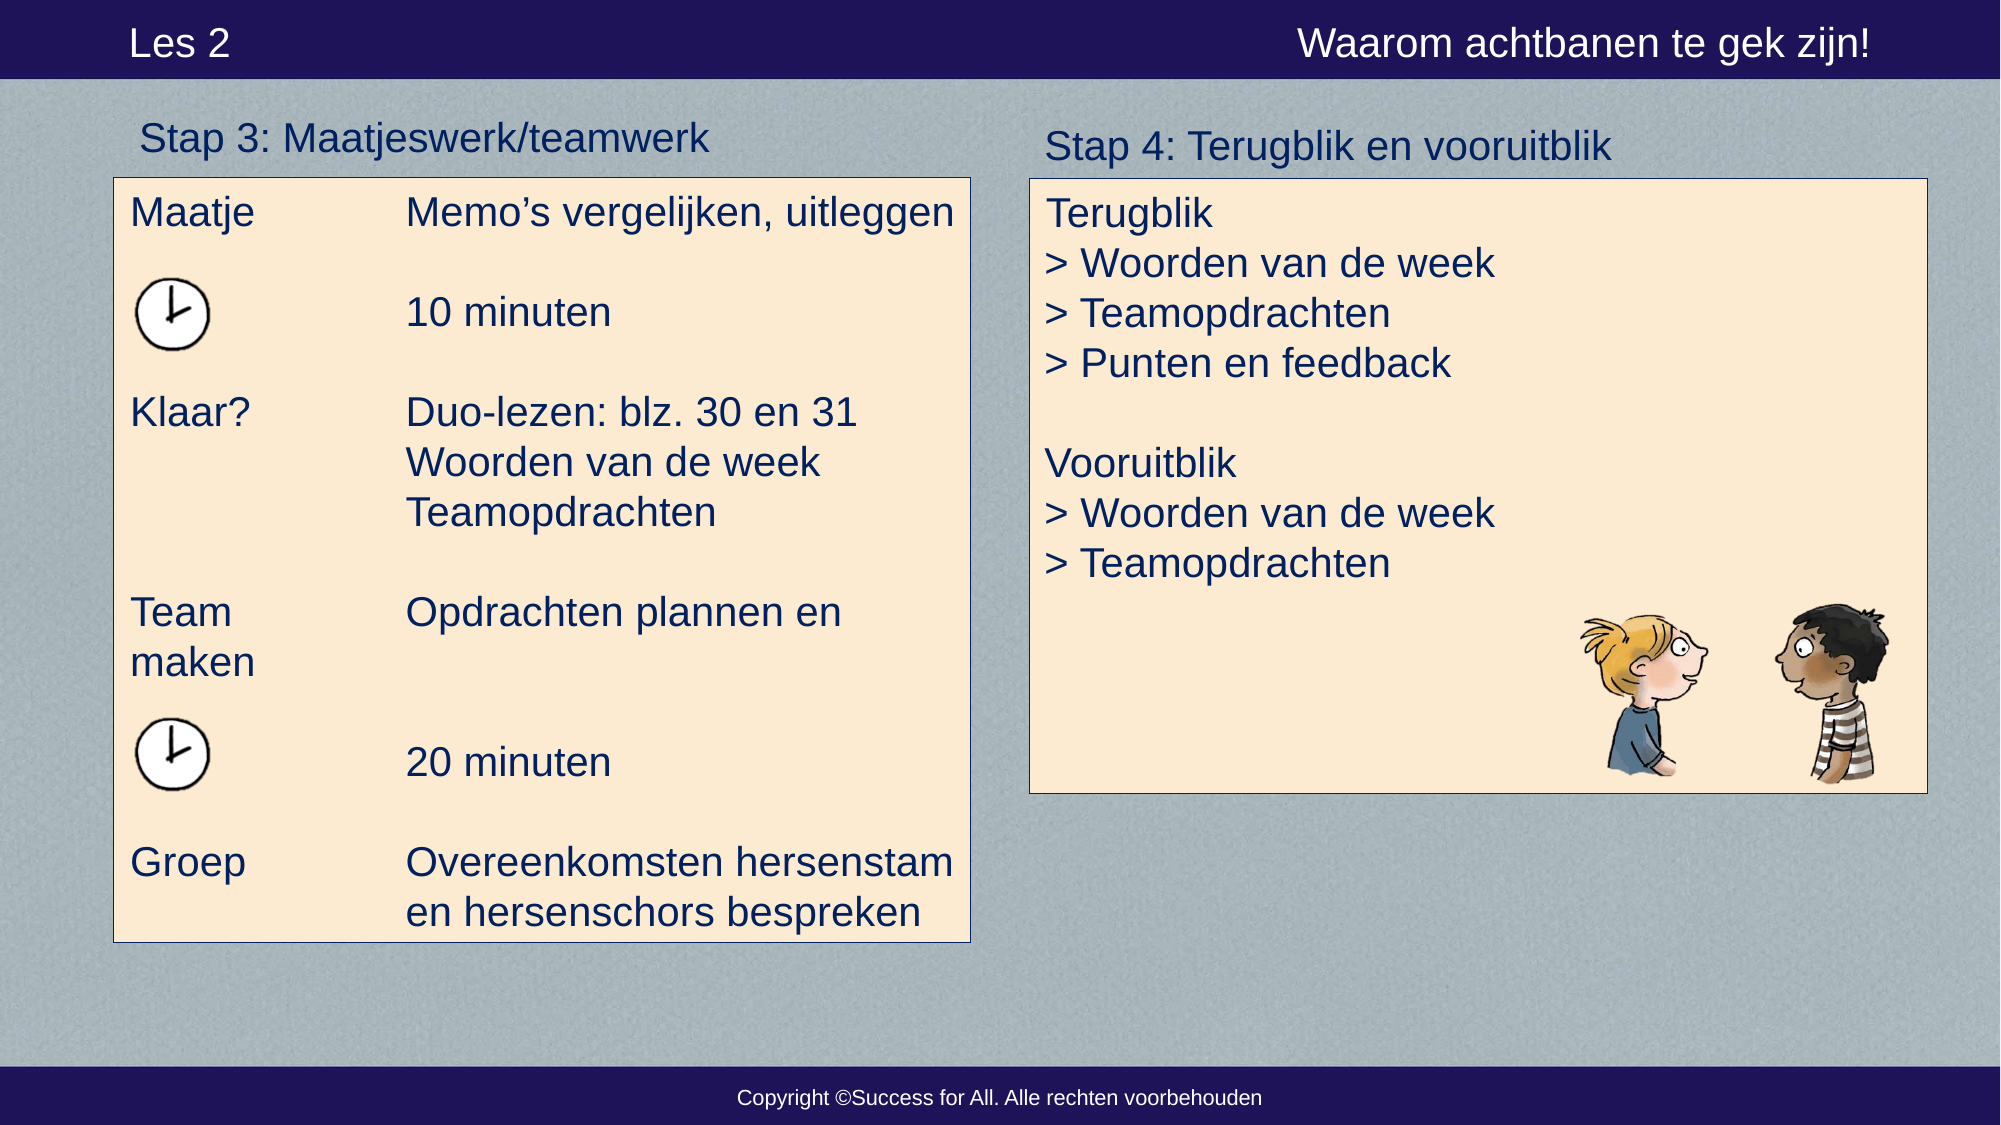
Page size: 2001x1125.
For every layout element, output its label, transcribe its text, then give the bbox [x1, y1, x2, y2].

text_box Stap 3: Maatjeswerk/teamwerk [124, 103, 917, 169]
text_box Waarom achtbanen te gek zijn! [999, 8, 1886, 73]
text_box Terugblik > Woorden van de week > Teamopdrachten > Punten en feedback Vooruitblik > Woorden van de week > Teamopdrachten [1029, 178, 1928, 794]
text_box Maatje Memo’s vergelijken, uitleggen 10 minuten Klaar? Duo-lezen: blz. 30 en 31 Woorden van de week Teamopdrachten Team Opdrachten plannen en maken 20 minuten Groep Overeenkomsten hersenstam en hersenschors bespreken [113, 177, 971, 943]
text_box Stap 4: Terugblik en vooruitblik [1029, 111, 1822, 177]
picture [0, 0, 2001, 1125]
text_box Copyright ©Success for All. Alle rechten voorbehouden [0, 1076, 2000, 1125]
text_box Les 2 [114, 8, 354, 73]
